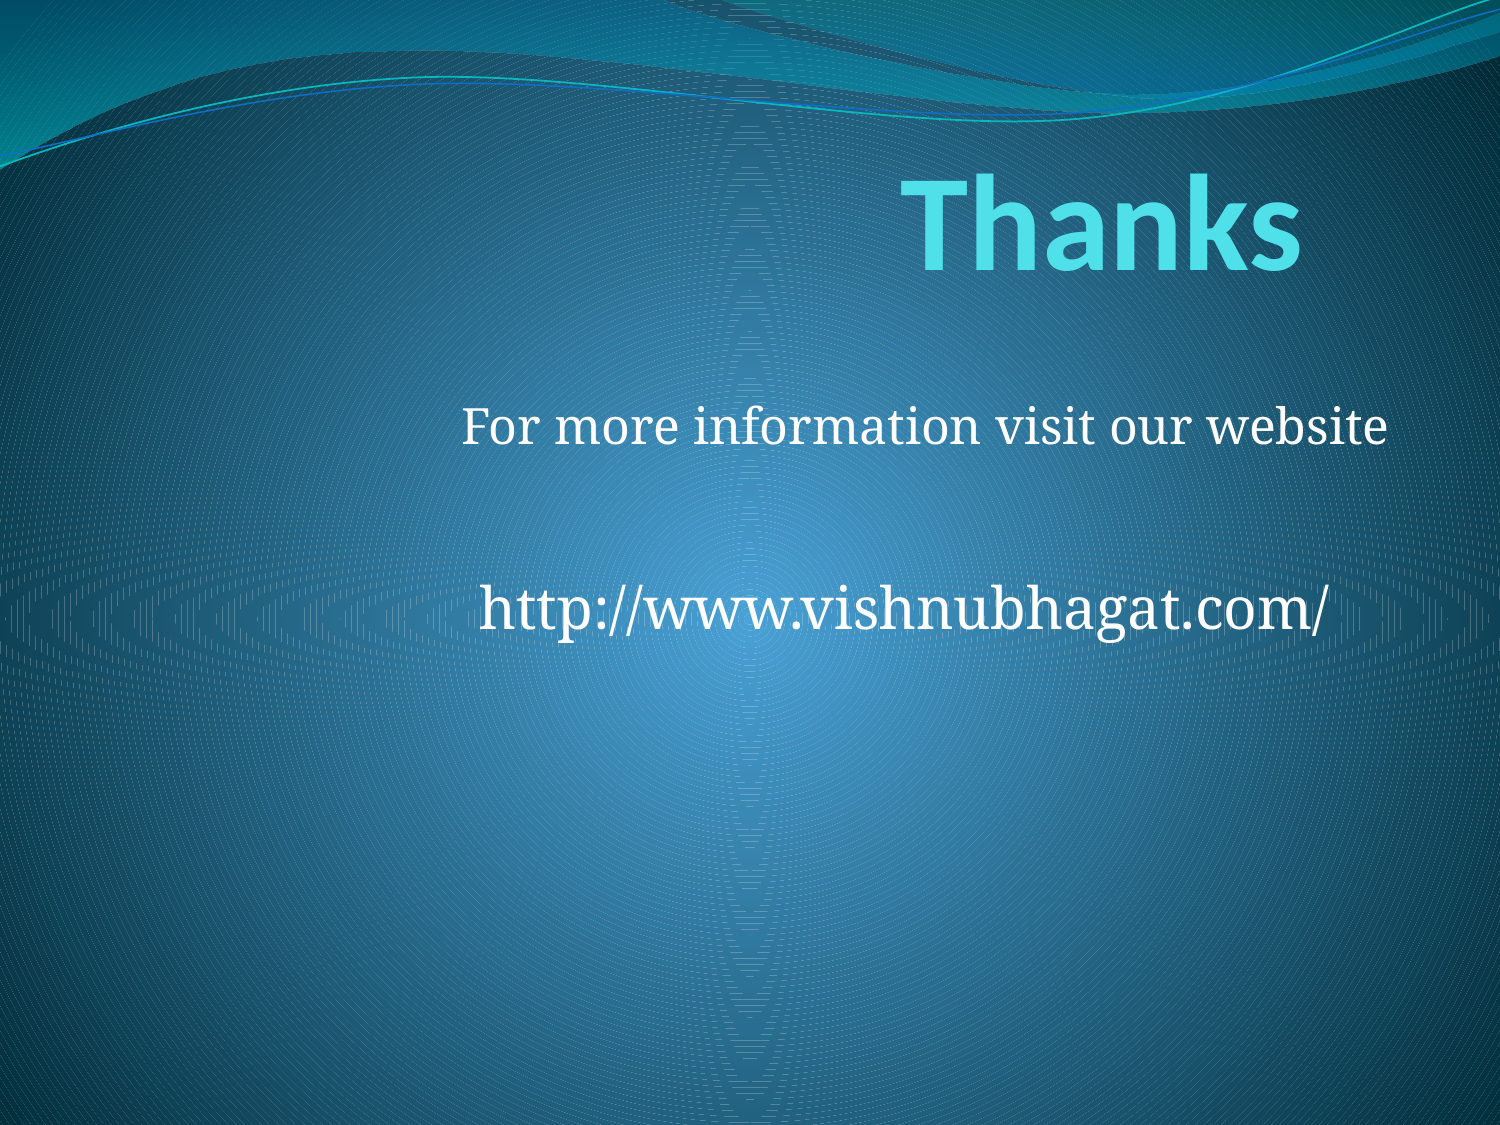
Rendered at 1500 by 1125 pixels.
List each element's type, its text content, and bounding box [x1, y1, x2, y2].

text_box http://www.vishnubhagat.com/ [464, 564, 1345, 649]
subtitle For more information visit our website [350, 387, 1400, 513]
title Thanks [324, 125, 1338, 299]
